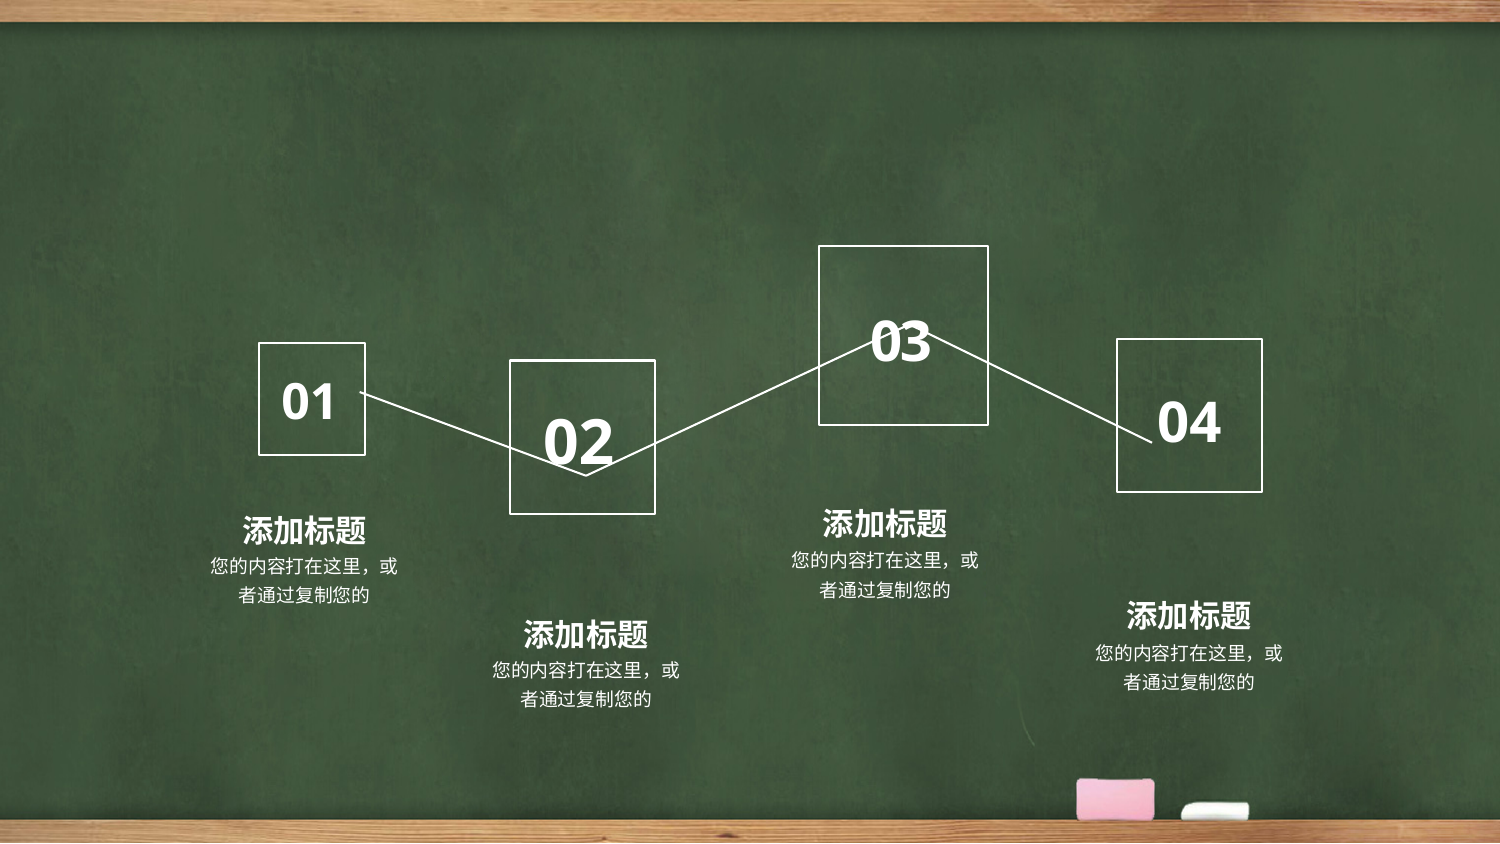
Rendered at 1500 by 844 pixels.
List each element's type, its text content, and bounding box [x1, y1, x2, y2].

text_box 您的内容打在这里，或者通过复制您的 [1080, 635, 1299, 699]
text_box 添加标题 [1080, 577, 1299, 635]
text_box 添加标题 [776, 485, 995, 542]
text_box 添加标题 [476, 596, 696, 654]
text_box 添加标题 [195, 492, 414, 549]
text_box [1116, 339, 1263, 493]
text_box 您的内容打在这里，或者通过复制您的 [776, 542, 995, 607]
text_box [818, 245, 989, 425]
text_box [509, 360, 656, 514]
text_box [359, 324, 1153, 476]
picture [0, 0, 1500, 844]
text_box 您的内容打在这里，或者通过复制您的 [195, 549, 414, 612]
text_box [258, 342, 366, 456]
text_box 您的内容打在这里，或者通过复制您的 [476, 654, 696, 717]
